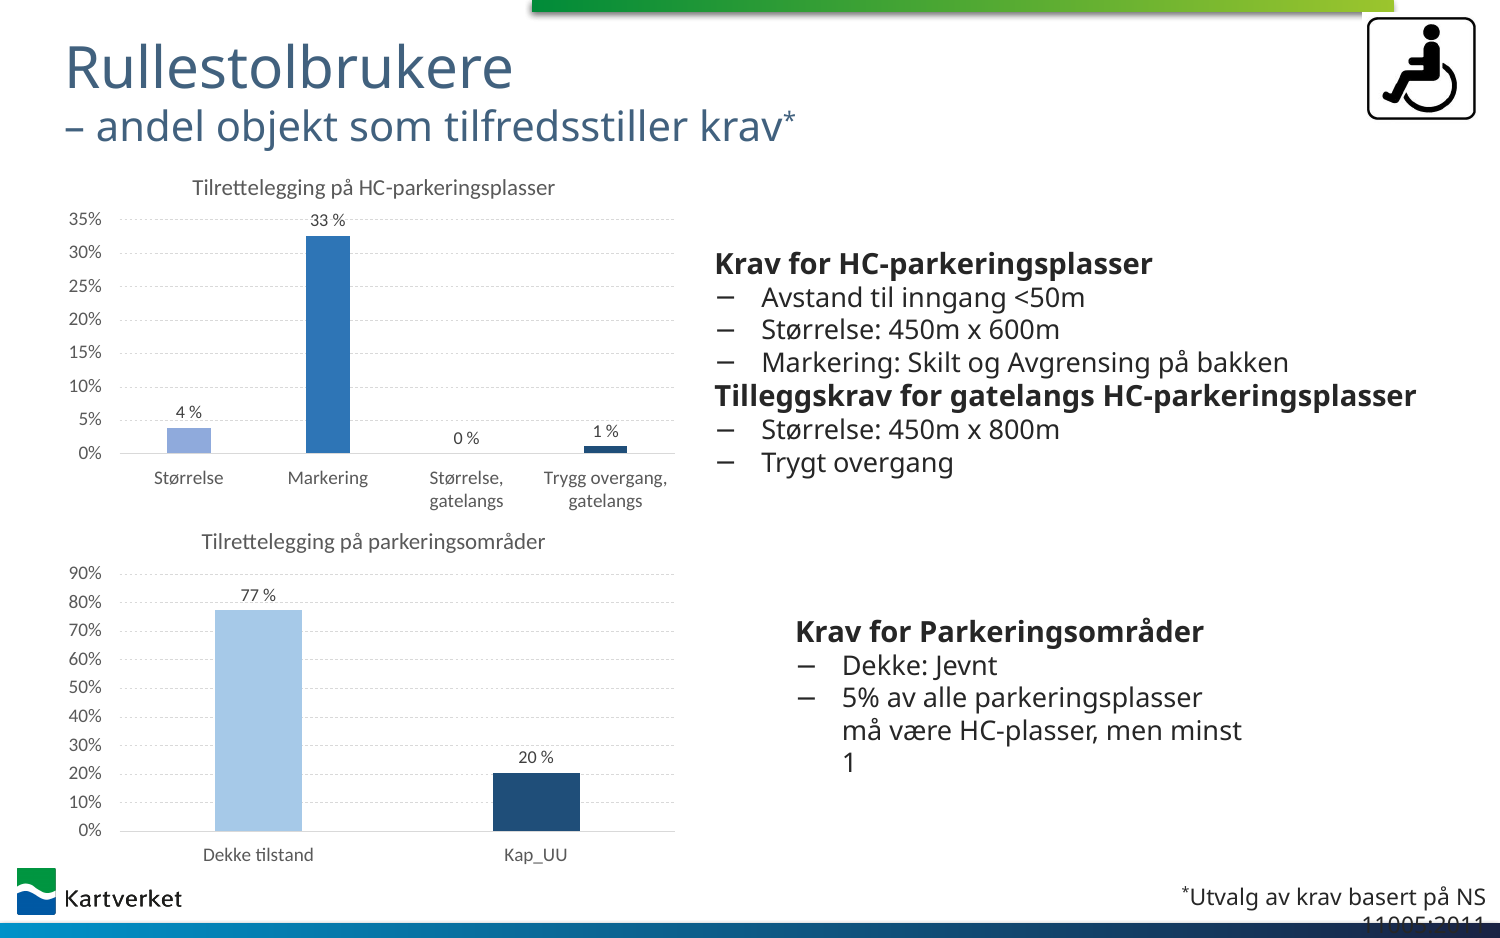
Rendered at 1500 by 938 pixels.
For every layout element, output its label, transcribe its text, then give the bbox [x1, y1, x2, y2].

picture [62, 520, 686, 874]
text_box Krav for HC-parkeringsplasser Avstand til inngang <50m Størrelse: 450m x 600m Markering: Skilt og Avgrensing på bakken Tilleggskrav for gatelangs HC-parkeringsplasser Størrelse: 450m x 800m Trygt overgang [699, 237, 1433, 485]
text_box *Utvalg av krav basert på NS 11005:2011 [1068, 873, 1500, 938]
picture [62, 166, 686, 519]
picture [1362, 12, 1481, 126]
text_box Rullestolbrukere – andel objekt som tilfredsstiller krav* [49, 25, 1431, 158]
text_box Krav for Parkeringsområder Dekke: Jevnt 5% av alle parkeringsplasser må være HC-plasser, men minst 1 [780, 605, 1261, 786]
